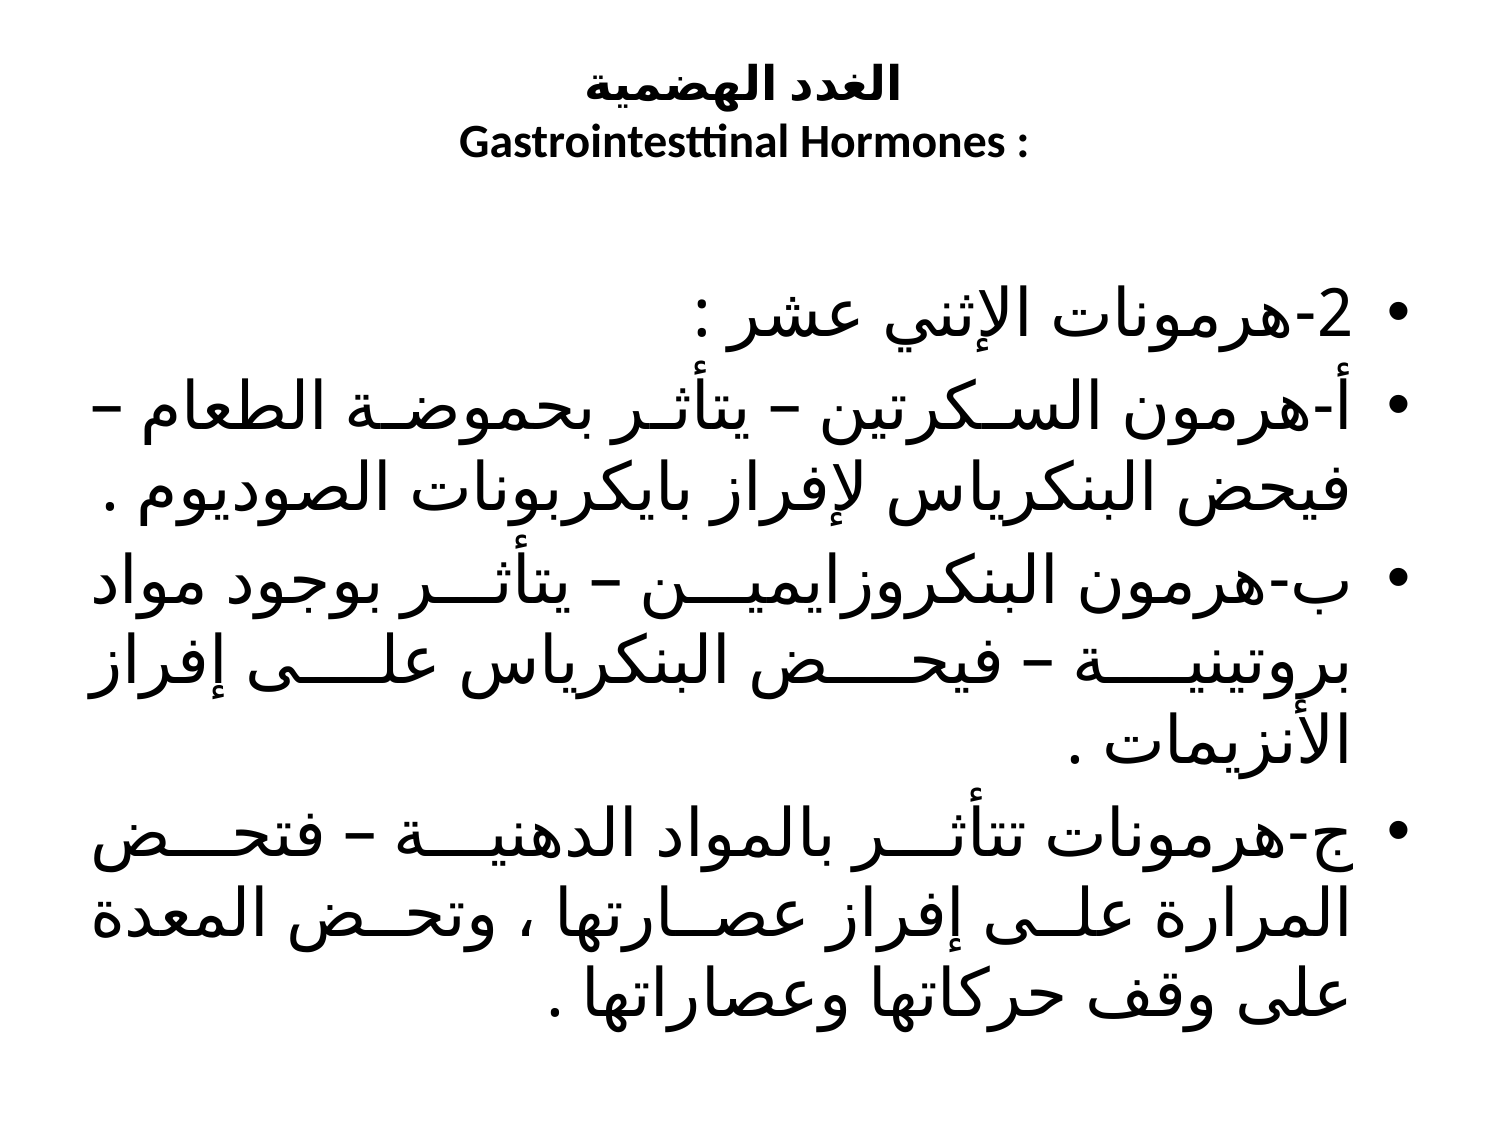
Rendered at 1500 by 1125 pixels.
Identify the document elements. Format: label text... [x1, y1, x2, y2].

title الغدد الهضمية Gastrointesttinal Hormones : [75, 45, 1425, 233]
list 2-هرمونات الإثني عشر : أ-هرمون السكرتين – يتأثر بحموضة الطعام – فيحض البنكرياس لإفراز بايكربونات الصوديوم . ب-هرمون البنكروزايمين – يتأثر بوجود مواد بروتينية – فيحض البنكرياس على إفراز الأنزيمات . ج-هرمونات تتأثر بالمواد الدهنية – فتحض المرارة على إفراز عصارتها ، وتحض المعدة على وقف حركاتها وعصاراتها . [75, 262, 1425, 1005]
